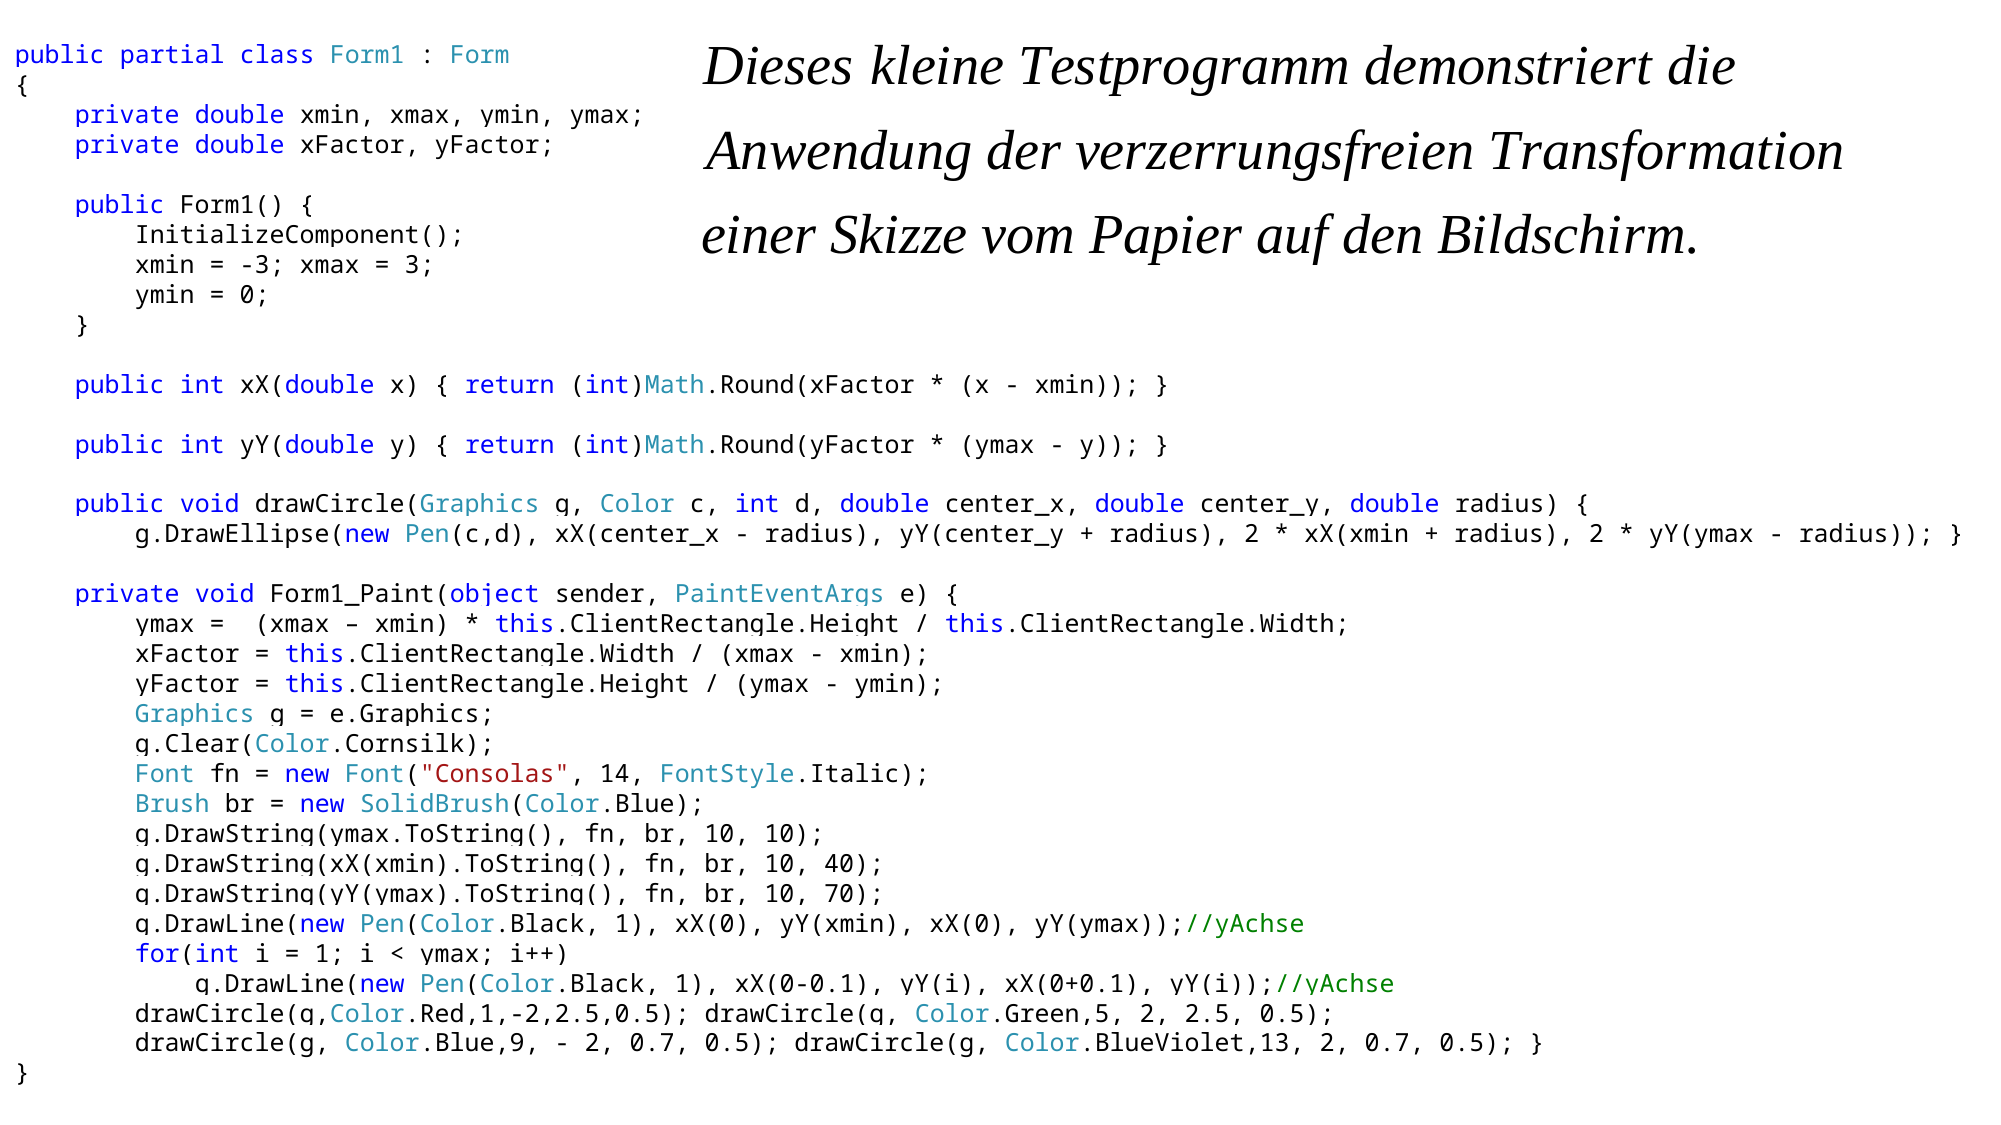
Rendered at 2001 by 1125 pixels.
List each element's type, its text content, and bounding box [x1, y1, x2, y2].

text_box public partial class Form1 : Form { private double xmin, xmax, ymin, ymax; private double xFactor, yFactor; public Form1() { InitializeComponent(); xmin = -3; xmax = 3; ymin = 0; } public int xX(double x) { return (int)Math.Round(xFactor * (x - xmin)); } public int yY(double y) { return (int)Math.Round(yFactor * (ymax - y)); } public void drawCircle(Graphics g, Color c, int d, double center_x, double center_y, double radius) { g.DrawEllipse(new Pen(c,d), xX(center_x - radius), yY(center_y + radius), 2 * xX(xmin + radius), 2 * yY(ymax - radius)); } private void Form1_Paint(object sender, PaintEventArgs e) { ymax = (xmax – xmin) * this.ClientRectangle.Height / this.ClientRectangle.Width; xFactor = this.ClientRectangle.Width / (xmax - xmin); yFactor = this.ClientRectangle.Height / (ymax - ymin); Graphics g = e.Graphics; g.Clear(Color.Cornsilk); Font fn = new Font("Consolas", 14, FontStyle.Italic); Brush br = new SolidBrush(Color.Blue); g.DrawString(ymax.ToString(), fn, br, 10, 10); g.DrawString(xX(xmin).ToString(), fn, br, 10, 40); g.DrawString(yY(ymax).ToString(), fn, br, 10, 70); g.DrawLine(new Pen(Color.Black, 1), xX(0), yY(xmin), xX(0), yY(ymax));//yAchse for(int i = 1; i < ymax; i++) g.DrawLine(new Pen(Color.Black, 1), xX(0-0.1), yY(i), xX(0+0.1), yY(i));//yAchse drawCircle(g,Color.Red,1,-2,2.5,0.5); drawCircle(g, Color.Green,5, 2, 2.5, 0.5); drawCircle(g, Color.Blue,9, - 2, 0.7, 0.5); drawCircle(g, Color.BlueViolet,13, 2, 0.7, 0.5); } } [0, 31, 2000, 1095]
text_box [694, 36, 1855, 278]
